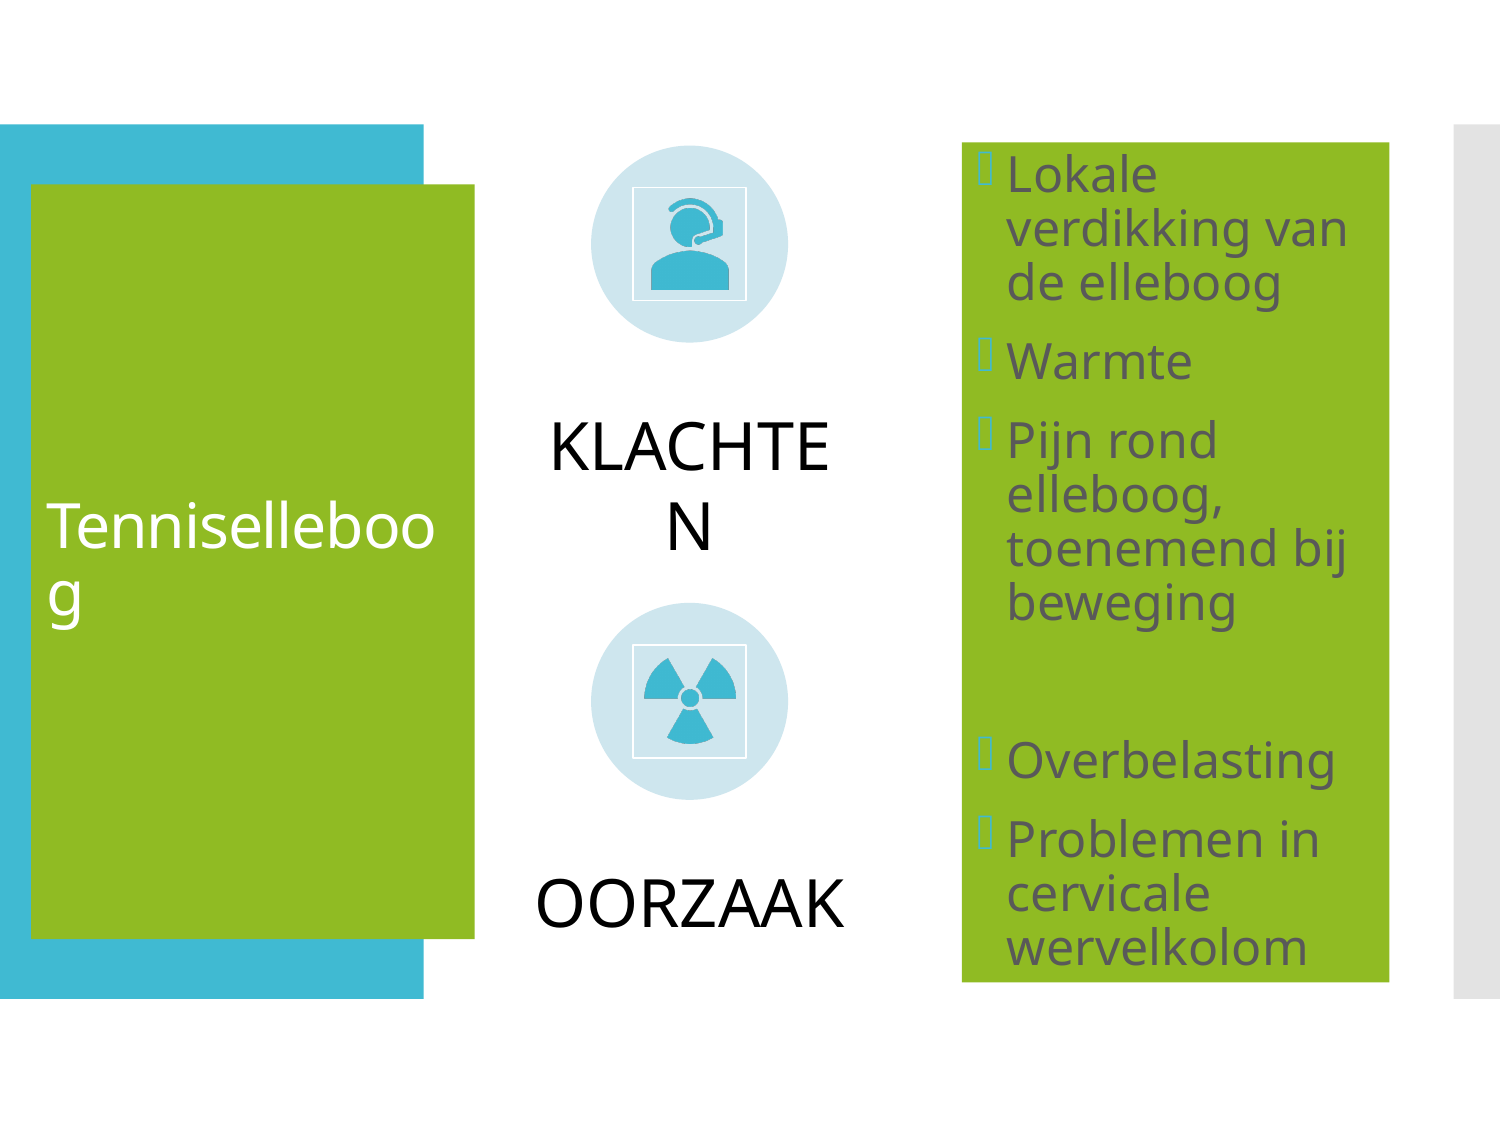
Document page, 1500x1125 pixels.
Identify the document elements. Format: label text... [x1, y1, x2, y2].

list Lokale verdikking van de elleboog Warmte Pijn rond elleboog, toenemend bij beweging Overbelasting Problemen in cervicale wervelkolom [961, 142, 1390, 983]
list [475, 142, 904, 983]
title Tenniselleboog [31, 184, 475, 940]
